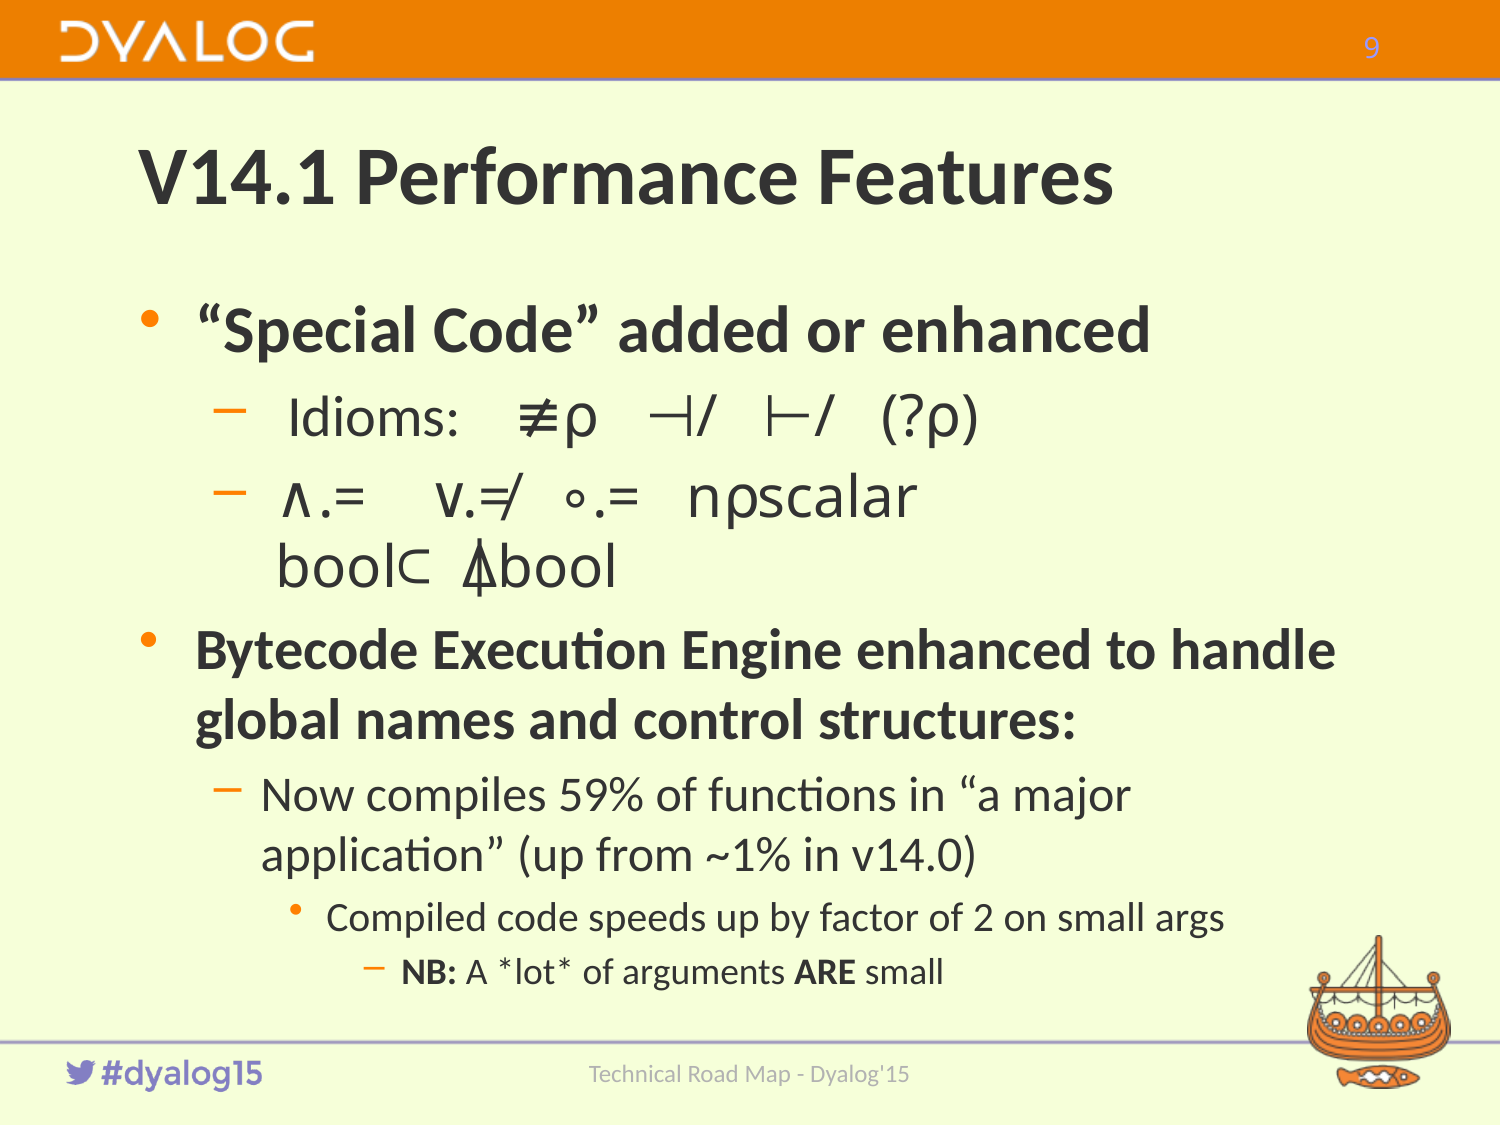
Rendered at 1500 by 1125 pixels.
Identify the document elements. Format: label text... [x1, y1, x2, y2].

footer Technical Road Map - Dyalog'15 [395, 1042, 1105, 1103]
list “Special Code” added or enhanced Idioms: ≢⍴ ⊣/ ⊢/ (?⍴) ∧.= ∨.≠ ∘.= n⍴scalar bool⊂ ⍋bool Bytecode Execution Engine enhanced to handle global names and control structures: Now compiles 59% of functions in “a major application” (up from ~1% in v14.0) Compiled code speeds up by factor of 2 on small args NB: A *lot* of arguments ARE small [123, 278, 1376, 988]
slide_number 8 [1293, 19, 1451, 79]
picture [0, 0, 1500, 1125]
title V14.1 Performance Features [123, 113, 1376, 254]
